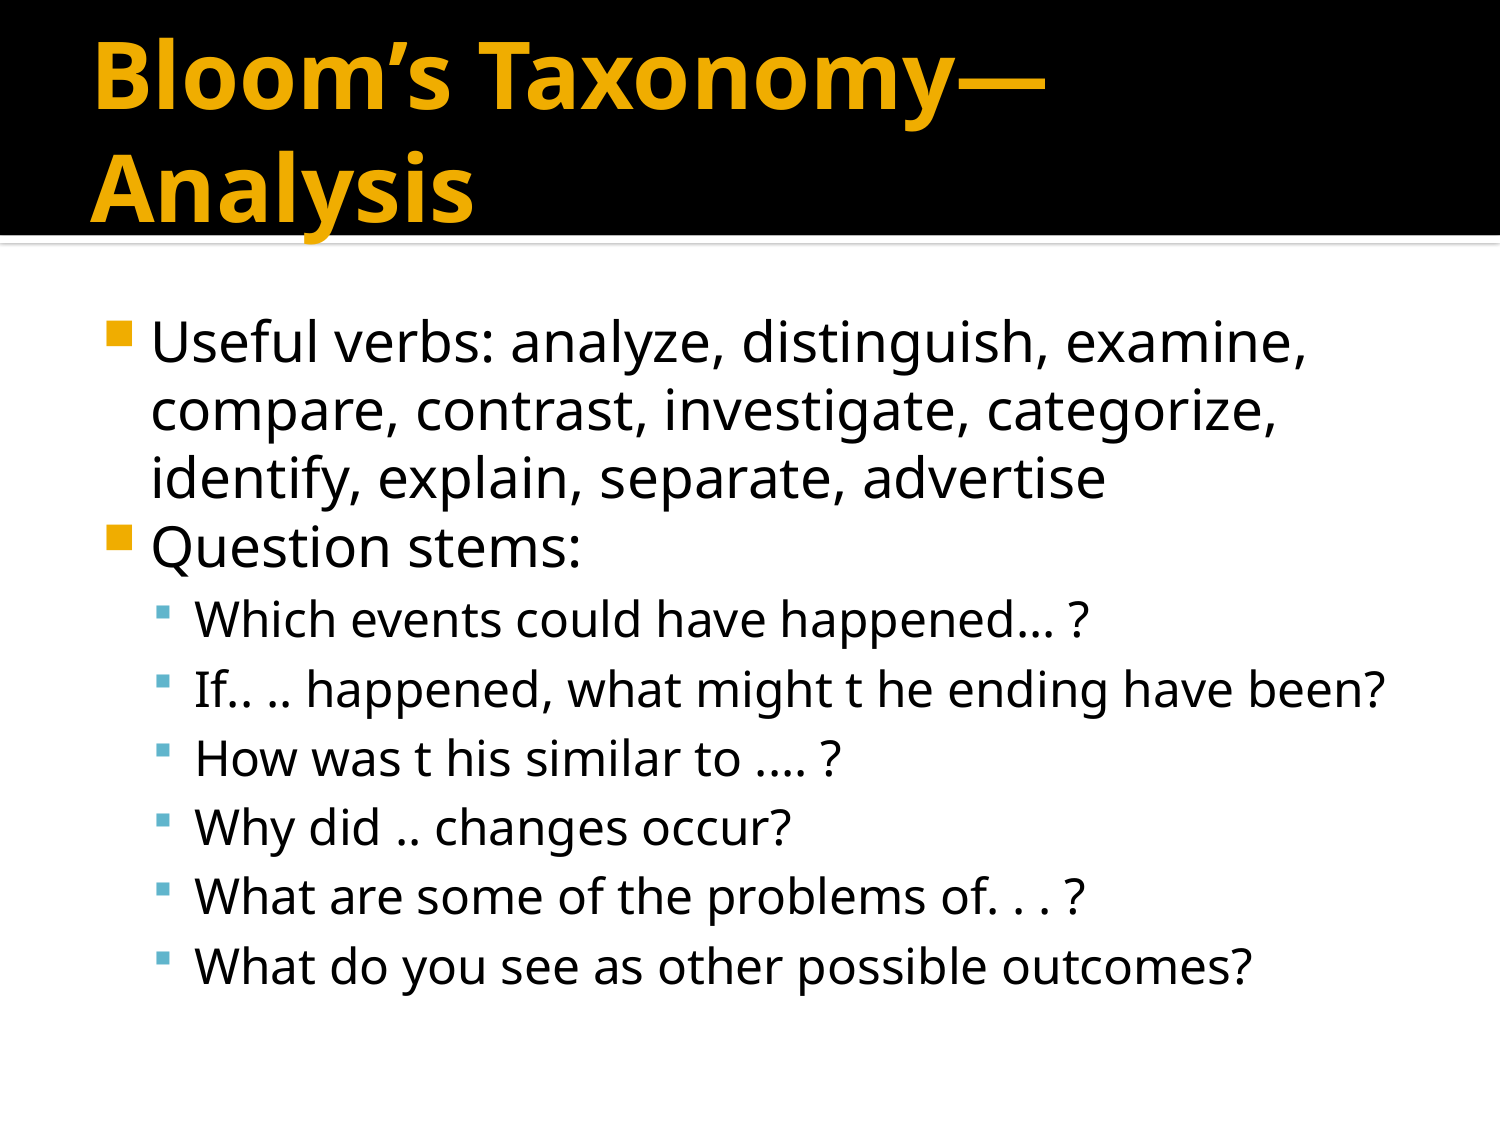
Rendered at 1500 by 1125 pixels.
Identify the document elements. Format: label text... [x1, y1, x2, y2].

list Useful verbs: analyze, distinguish, examine, compare, contrast, investigate, categorize, identify, explain, separate, advertise Question stems: Which events could have happened... ? If.. .. happened, what might t he ending have been? How was t his similar to .... ? Why did .. changes occur? What are some of the problems of. . . ? What do you see as other possible outcomes? [75, 291, 1425, 1050]
title Bloom’s Taxonomy—Analysis [75, 25, 1425, 231]
